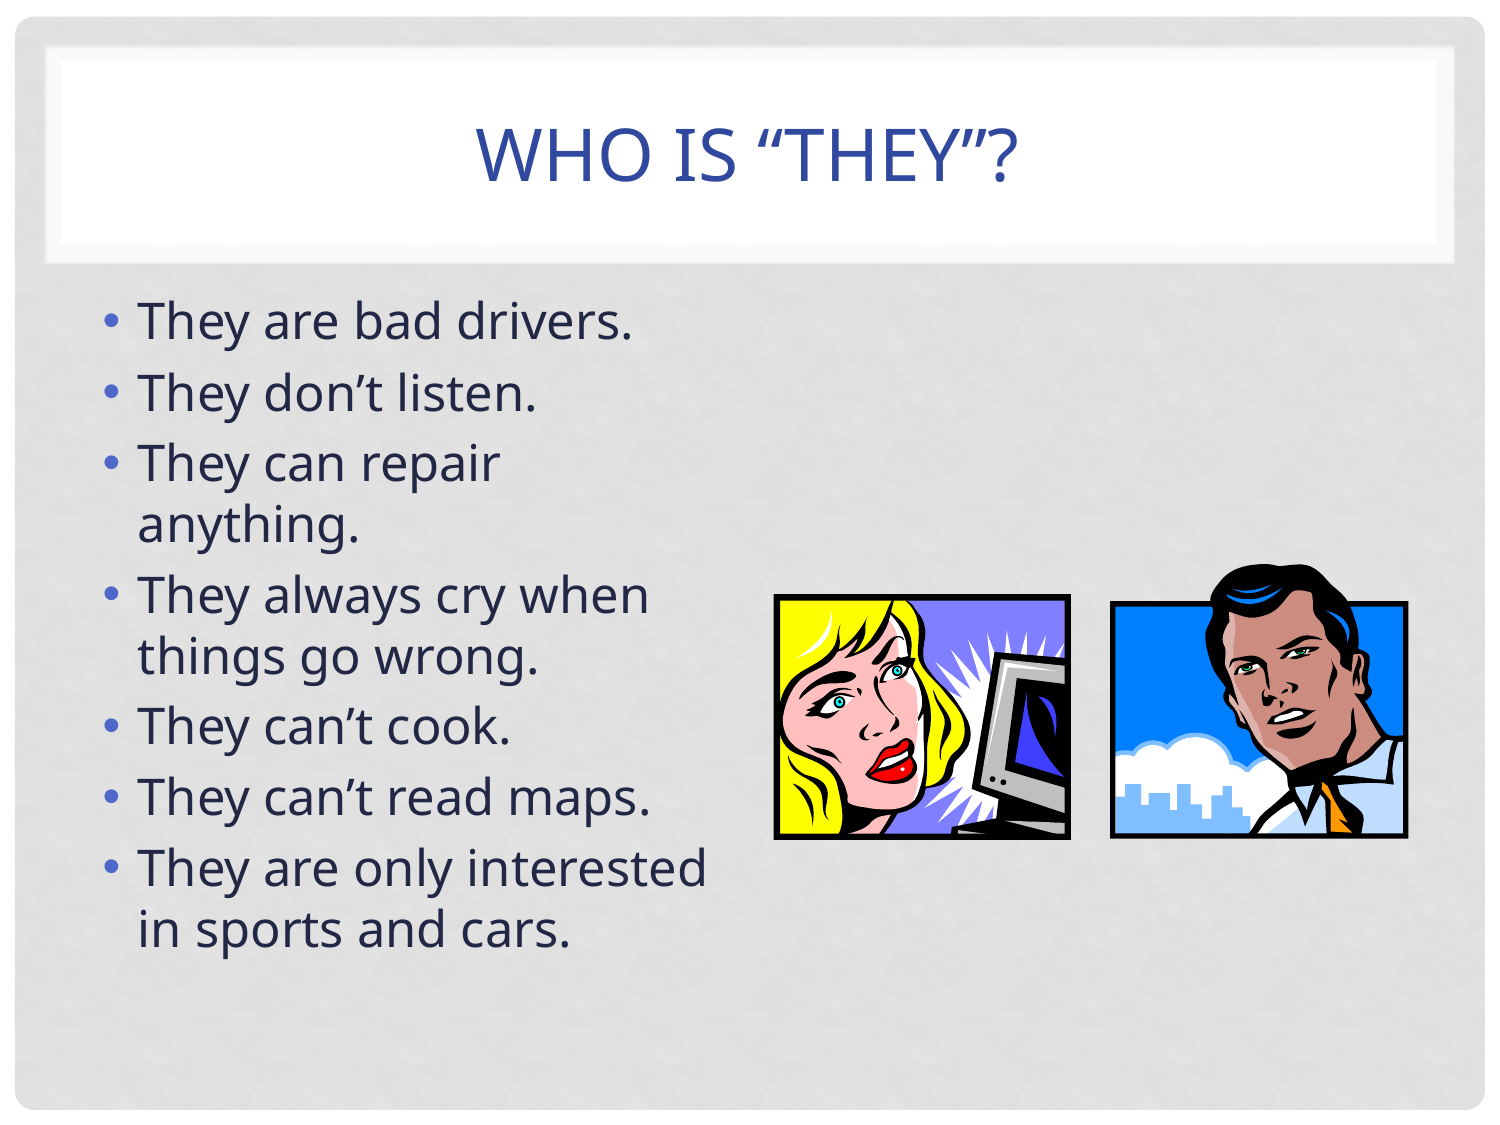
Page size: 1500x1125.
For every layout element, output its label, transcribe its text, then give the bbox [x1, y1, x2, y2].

list They are bad drivers. They don’t listen. They can repair anything. They always cry when things go wrong. They can’t cook. They can’t read maps. They are only interested in sports and cars. [69, 281, 733, 1005]
picture [1109, 562, 1409, 839]
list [773, 593, 1072, 841]
title Who is “they”? [69, 66, 1425, 238]
